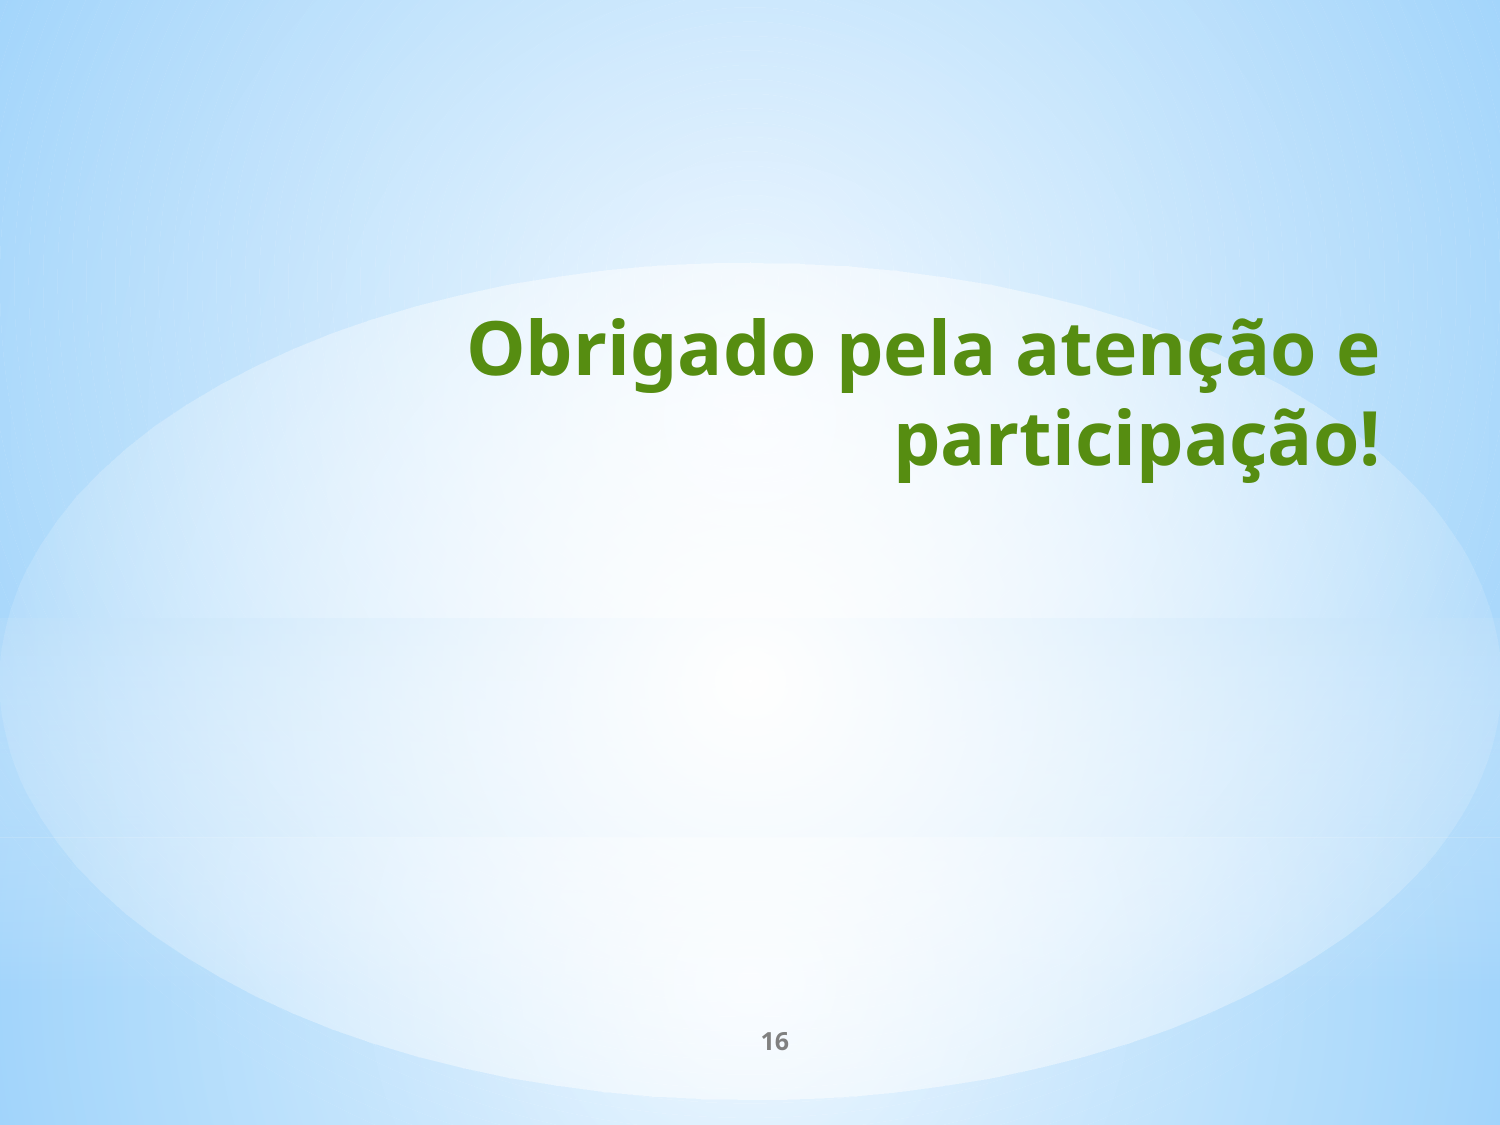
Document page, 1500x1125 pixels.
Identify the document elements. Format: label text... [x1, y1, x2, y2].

title Obrigado pela atenção e participação! [328, 292, 1397, 481]
slide_number 16 [624, 1012, 925, 1073]
